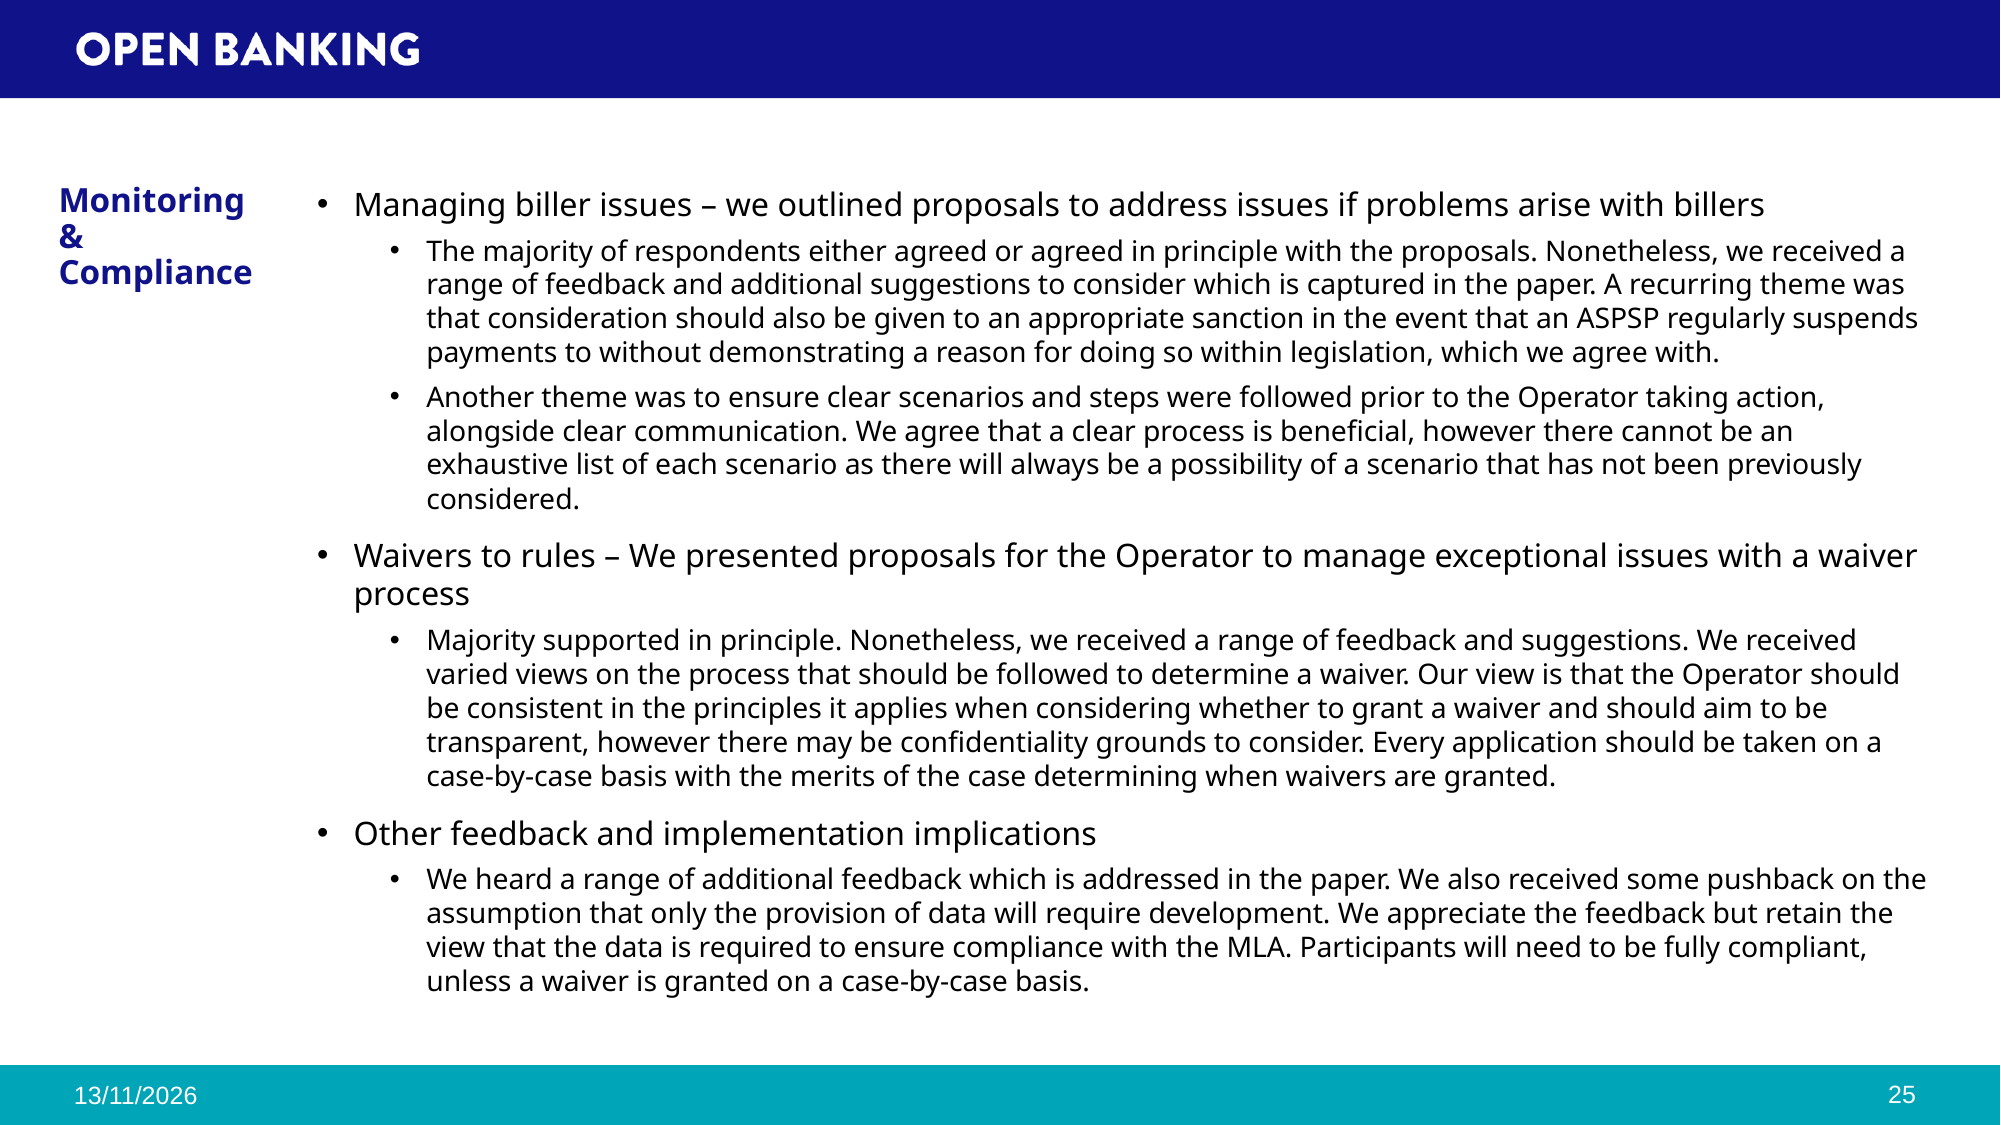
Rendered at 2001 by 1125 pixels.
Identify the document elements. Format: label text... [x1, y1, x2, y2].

title Monitoring & Compliance [43, 176, 291, 453]
footer [662, 1064, 1338, 1124]
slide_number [59, 1065, 509, 1125]
picture [43, 0, 452, 99]
slide_number 25 [1412, 1064, 1932, 1124]
list Managing biller issues – we outlined proposals to address issues if problems arise with billers The majority of respondents either agreed or agreed in principle with the proposals. Nonetheless, we received a range of feedback and additional suggestions to consider which is captured in the paper. A recurring theme was that consideration should also be given to an appropriate sanction in the event that an ASPSP regularly suspends payments to without demonstrating a reason for doing so within legislation, which we agree with. Another theme was to ensure clear scenarios and steps were followed prior to the Operator taking action, alongside clear communication. We agree that a clear process is beneficial, however there cannot be an exhaustive list of each scenario as there will always be a possibility of a scenario that has not been previously considered. Waivers to rules – We presented proposals for the Operator to manage exceptional issues with a waiver process Majority supported in principle. Nonetheless, we received a range of feedback and suggestions. We received varied views on the process that should be followed to determine a waiver. Our view is that the Operator should be consistent in the principles it applies when considering whether to grant a waiver and should aim to be transparent, however there may be confidentiality grounds to consider. Every application should be taken on a case-by-case basis with the merits of the case determining when waivers are granted. Other feedback and implementation implications We heard a range of additional feedback which is addressed in the paper. We also received some pushback on the assumption that only the provision of data will require development. We appreciate the feedback but retain the view that the data is required to ensure compliance with the MLA. Participants will need to be fully compliant, unless a waiver is granted on a case-by-case basis. [302, 176, 1947, 1017]
